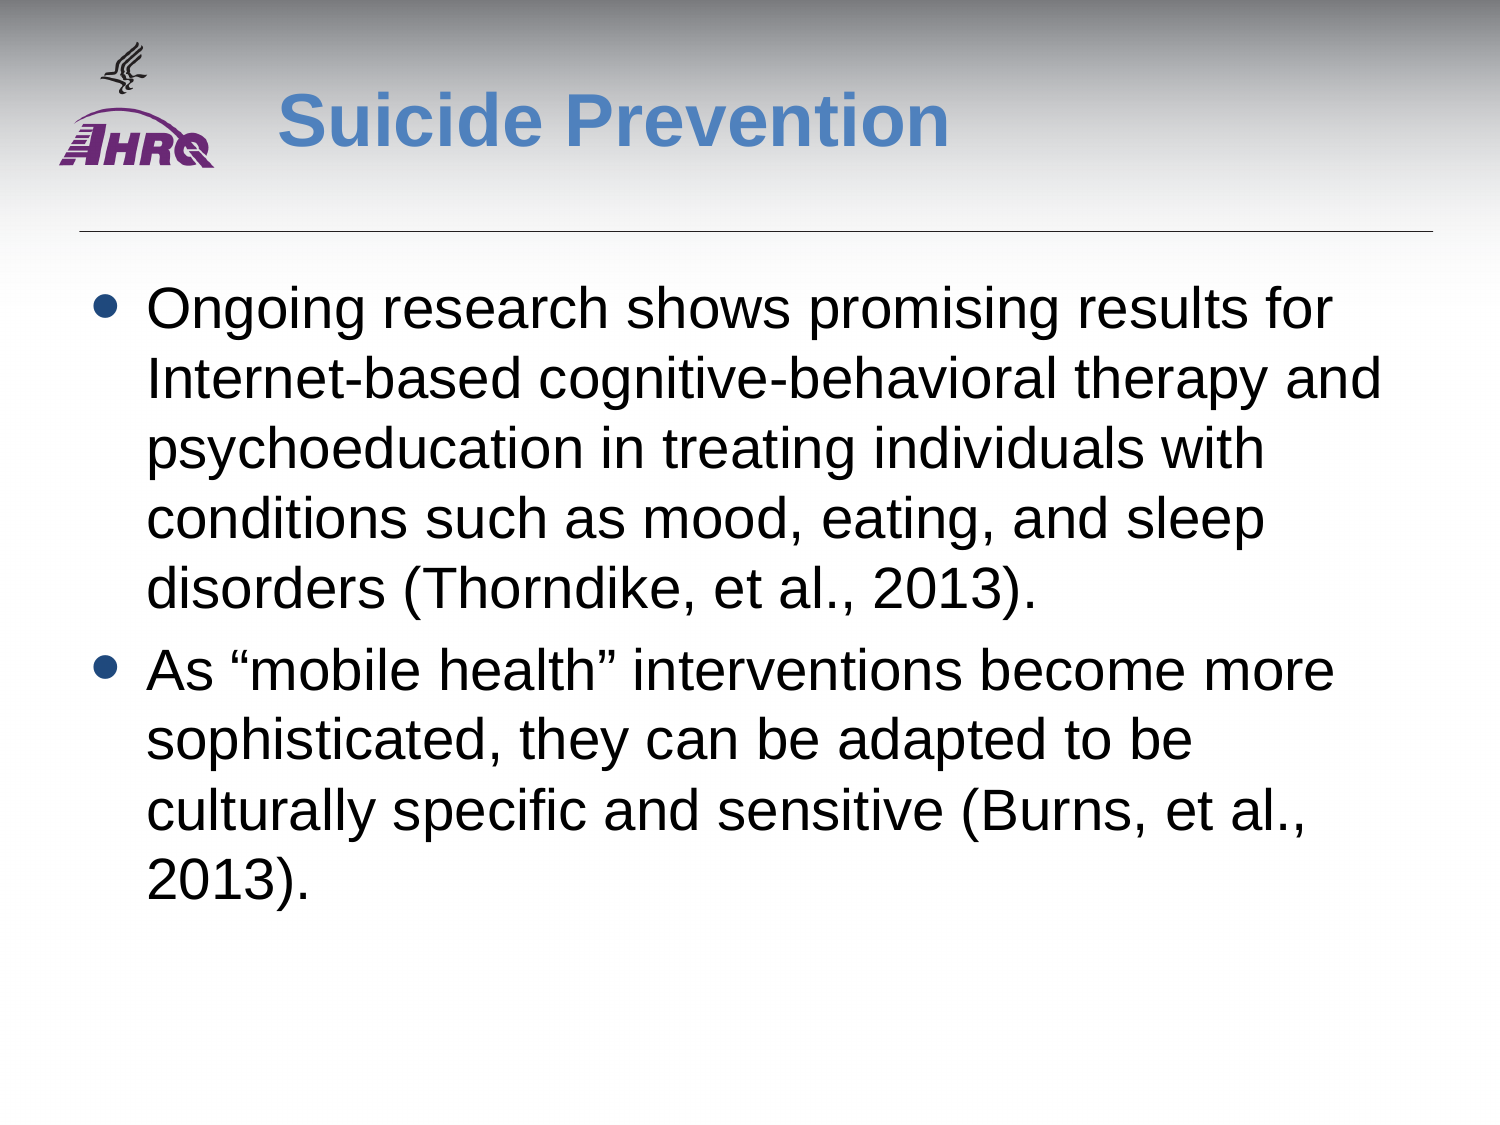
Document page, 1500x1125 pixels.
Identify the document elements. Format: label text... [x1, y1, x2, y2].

picture [0, 0, 1500, 1125]
list Ongoing research shows promising results for Internet-based cognitive-behavioral therapy and psychoeducation in treating individuals with conditions such as mood, eating, and sleep disorders (Thorndike, et al., 2013). As “mobile health” interventions become more sophisticated, they can be adapted to be culturally specific and sensitive (Burns, et al., 2013). [75, 262, 1425, 1005]
title Suicide Prevention [262, 45, 1425, 188]
